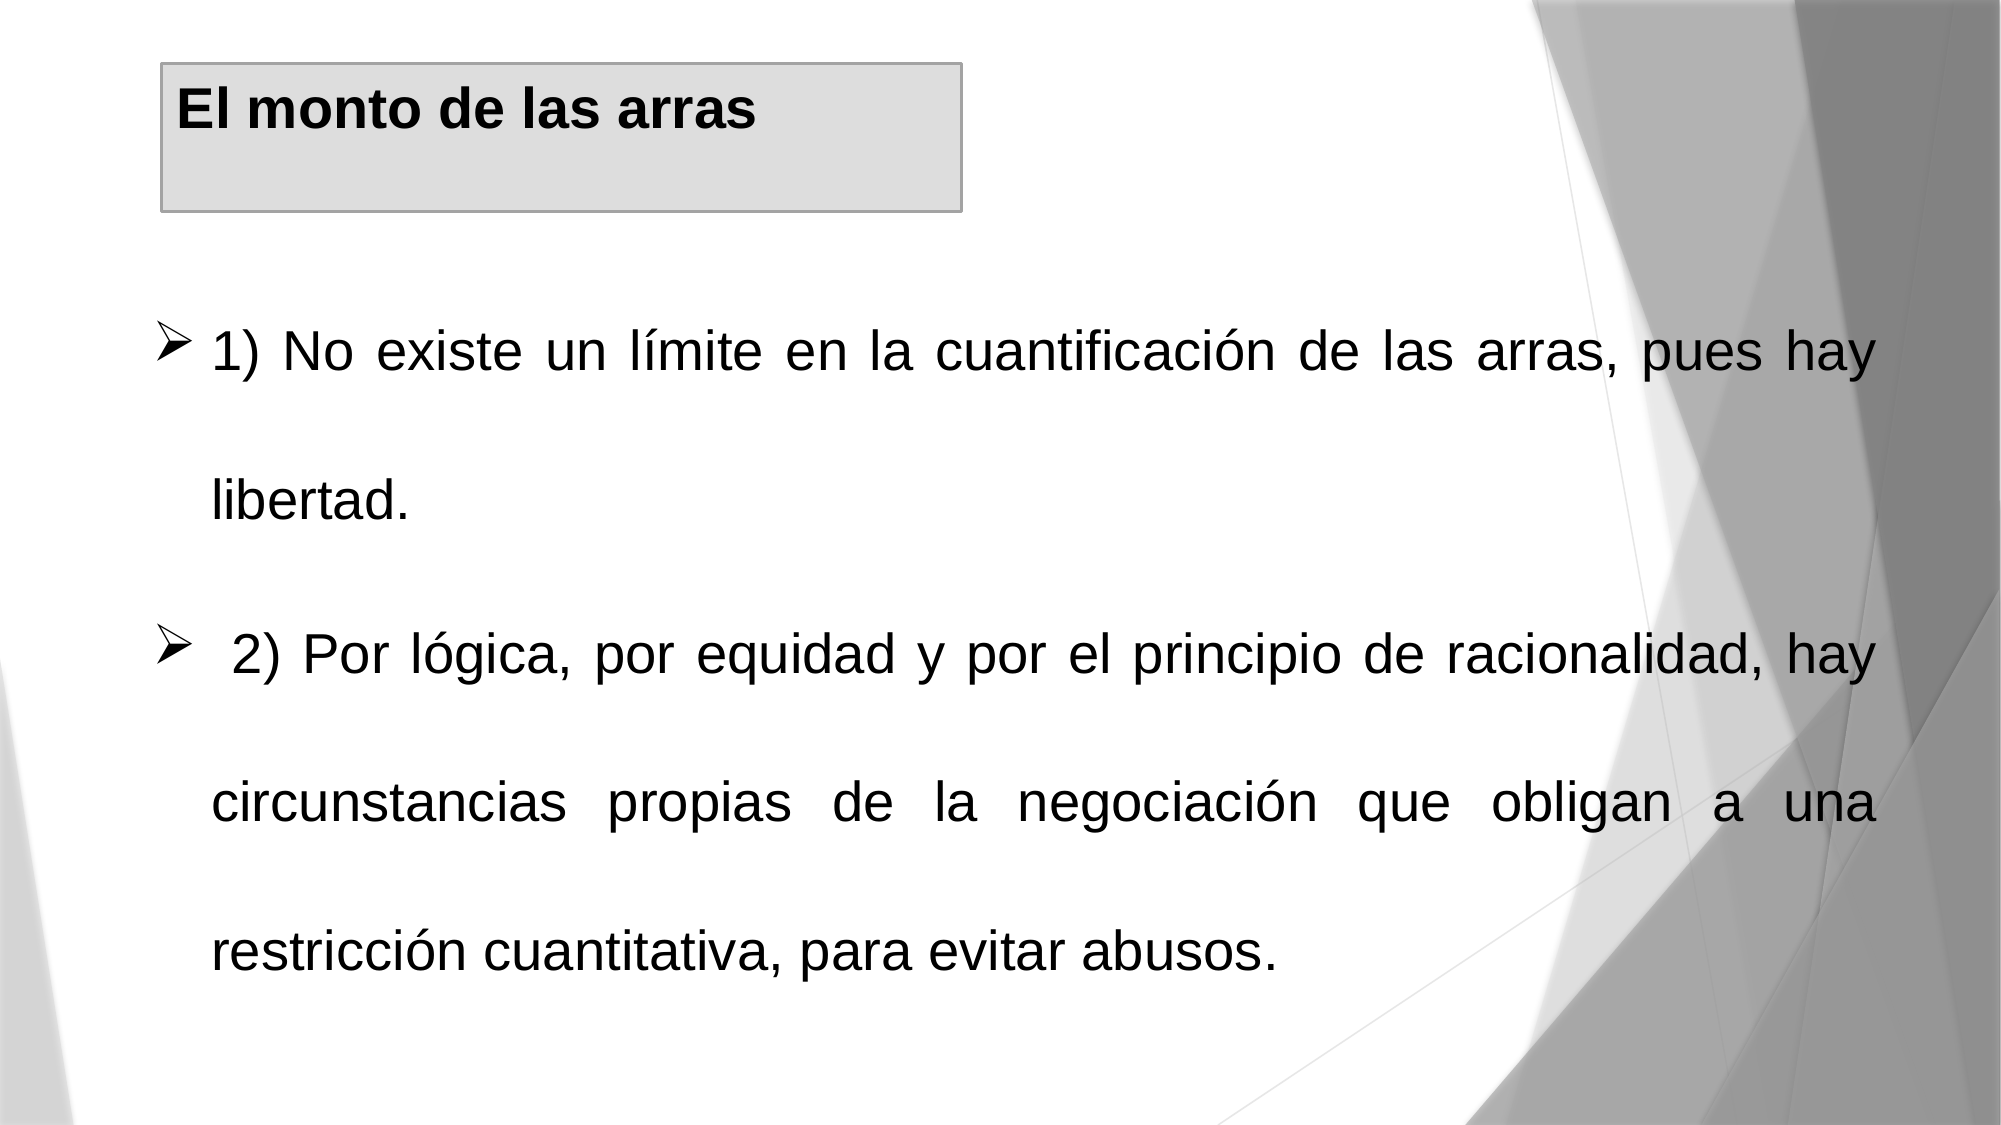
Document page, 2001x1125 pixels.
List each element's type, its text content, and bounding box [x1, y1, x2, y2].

title El monto de las arras [160, 62, 963, 213]
list 1) No existe un límite en la cuantificación de las arras, pues hay libertad. 2) Por lógica, por equidad y por el principio de racionalidad, hay circunstancias propias de la negociación que obligan a una restricción cuantitativa, para evitar abusos. [137, 225, 1892, 1037]
